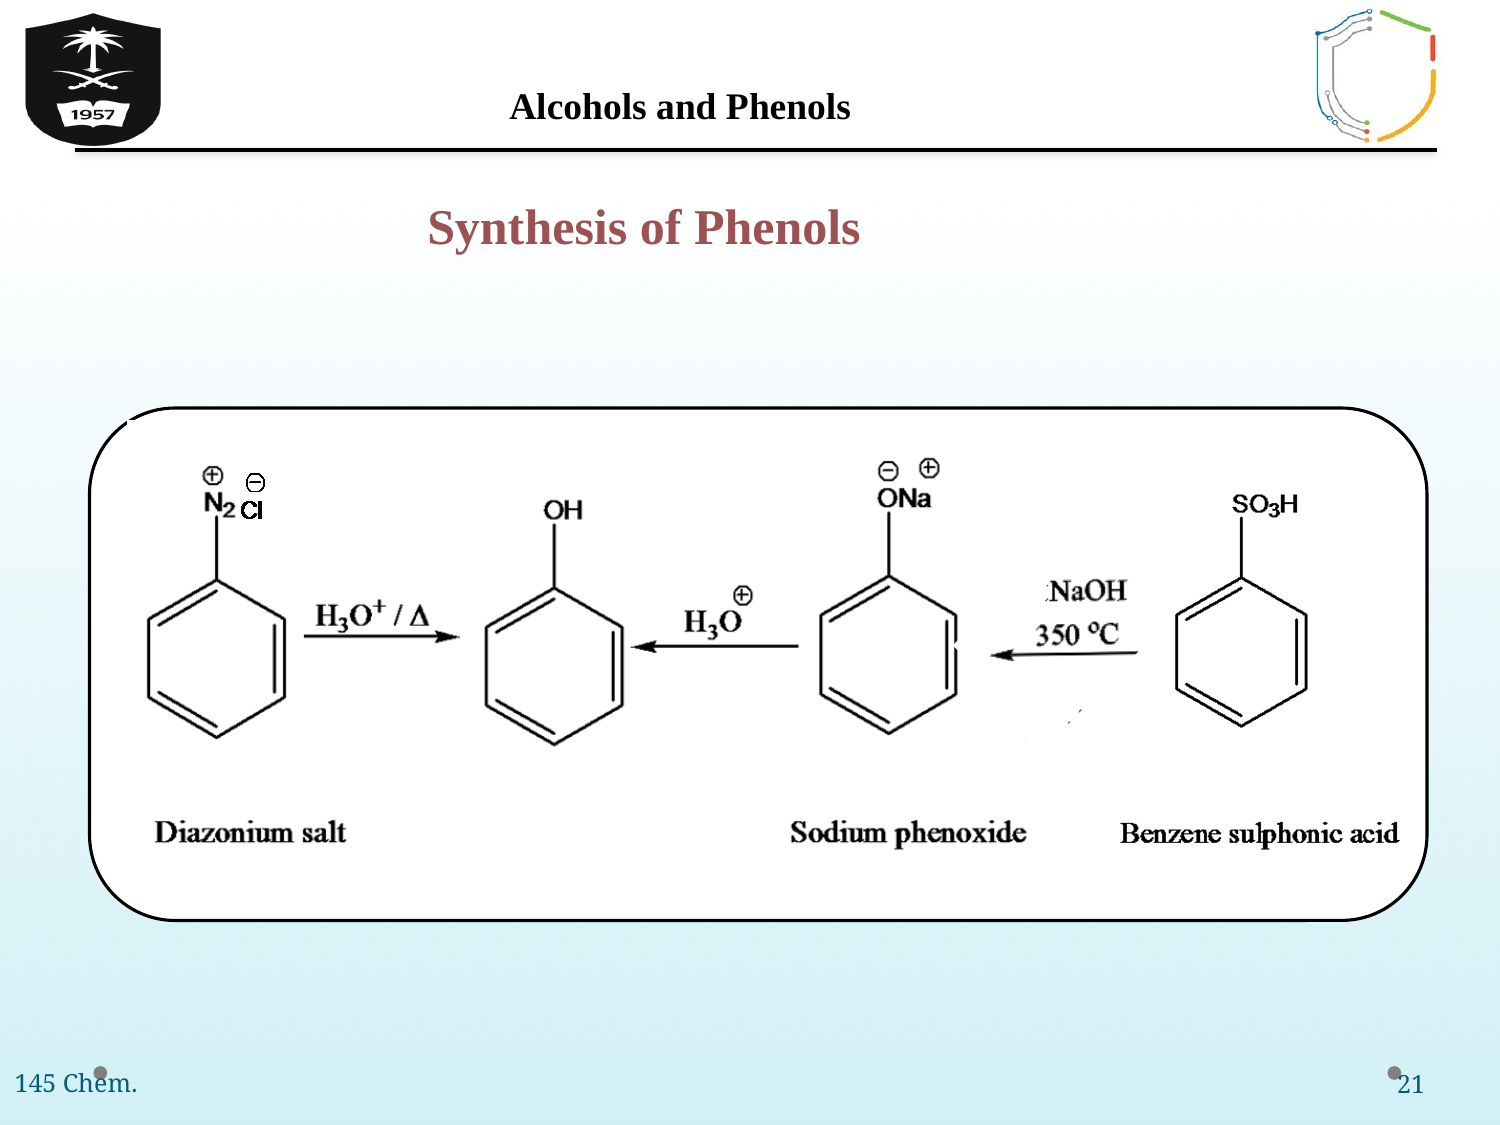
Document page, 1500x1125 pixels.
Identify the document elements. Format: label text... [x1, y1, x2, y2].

text_box 145 Chem. [14, 1037, 565, 1098]
text_box Alcohols and Phenols [494, 74, 866, 135]
text_box 21 [1299, 1042, 1425, 1103]
text_box Synthesis of Phenols [412, 187, 1280, 263]
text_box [89, 407, 1428, 921]
picture [0, 0, 1500, 1125]
